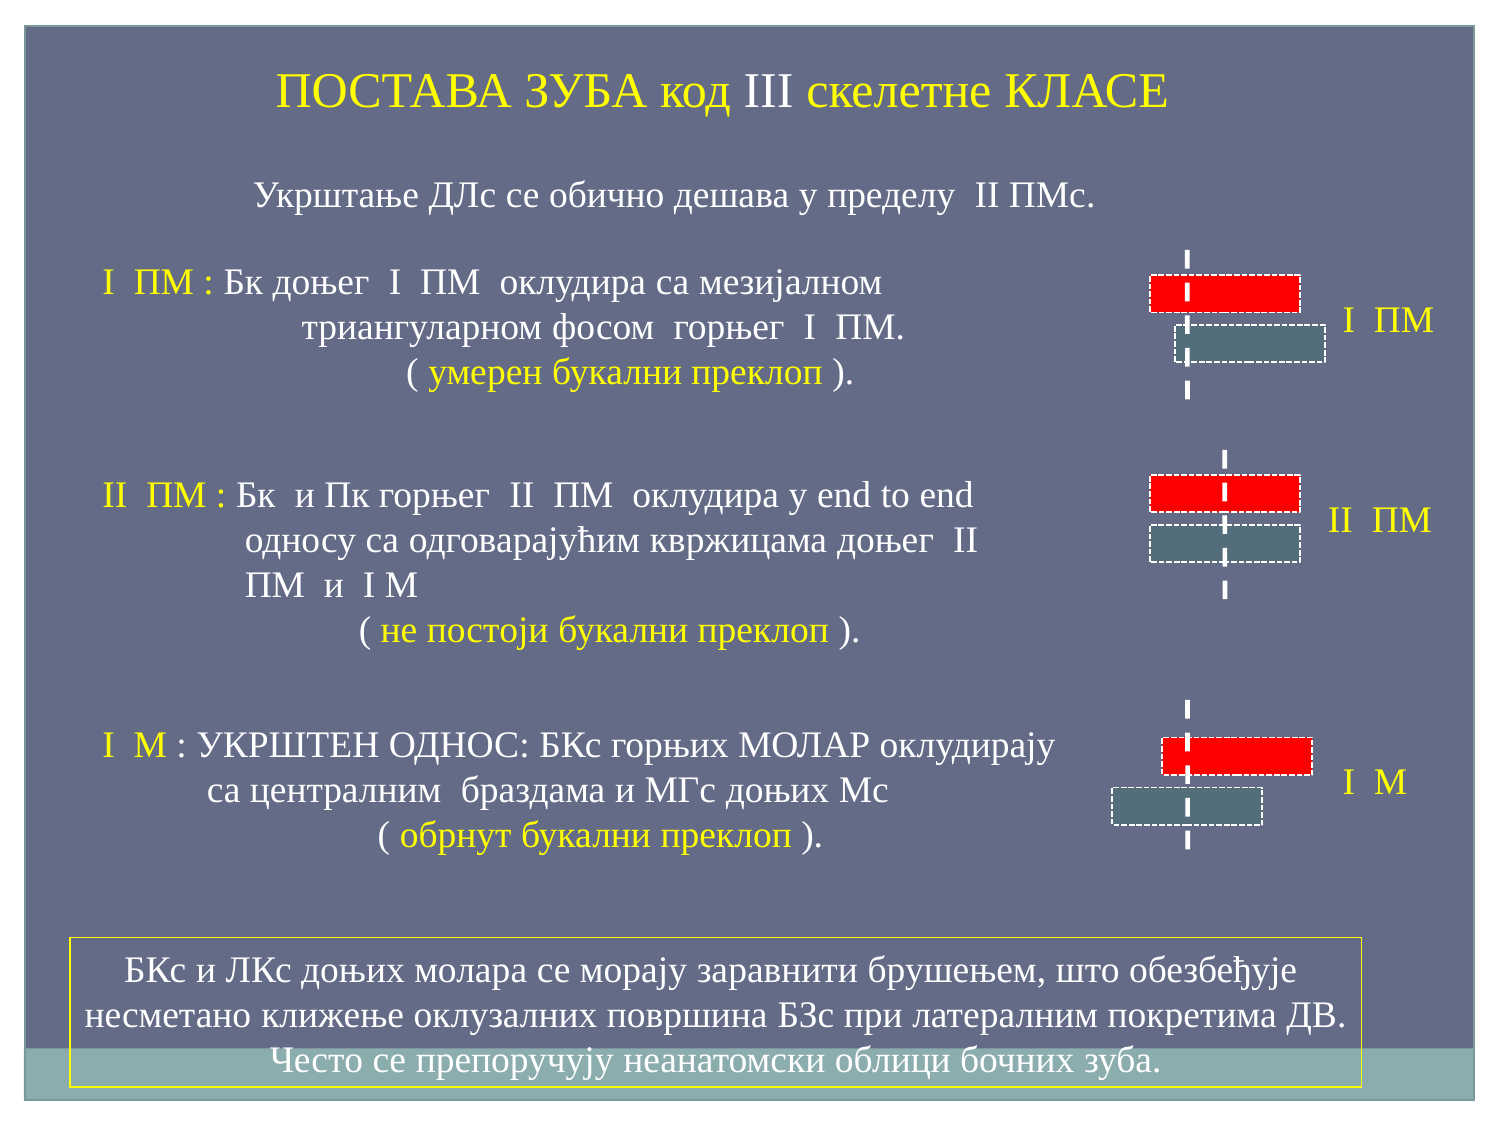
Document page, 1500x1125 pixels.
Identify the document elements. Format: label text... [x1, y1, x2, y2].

text_box ПОСТАВА ЗУБА код III скелетне КЛАСЕ [261, 49, 1184, 125]
text_box I ПМ [1327, 287, 1450, 348]
text_box БКс и ЛКс доњих молара се морају заравнити брушењем, што обезбеђује несметано клижење оклузалних површина БЗс при латералним покретима ДВ. Често се препоручују неанатомски облици бочних зуба. [69, 937, 1362, 1088]
text_box I M : УКРШТЕН ОДНОС: БКс горњих МОЛАР оклудирају са централним браздама и МГс доњих Мс ( обрнут букални преклоп ). [87, 712, 1113, 863]
text_box [1174, 324, 1326, 363]
text_box [1161, 737, 1313, 776]
text_box [1113, 787, 1263, 826]
text_box II ПМ [1313, 487, 1448, 548]
text_box [1149, 529, 1301, 563]
text_box [1149, 274, 1301, 313]
text_box [1149, 474, 1301, 513]
text_box I ПМ : Бк доњег I ПМ оклудира са мезијалном триангуларном фосом горњег I ПМ. ( умерен букални преклоп ). [87, 249, 1063, 400]
text_box II ПМ : Бк и Пк горњег II ПМ оклудира у end to end односу са одговарајућим квржицама доњег II ПМ и I М ( не постоји букални преклоп ). [87, 462, 1063, 658]
text_box Укрштање ДЛс се обично дешава у предeлу II ПМс. [237, 162, 1111, 223]
text_box I M [1327, 749, 1423, 810]
